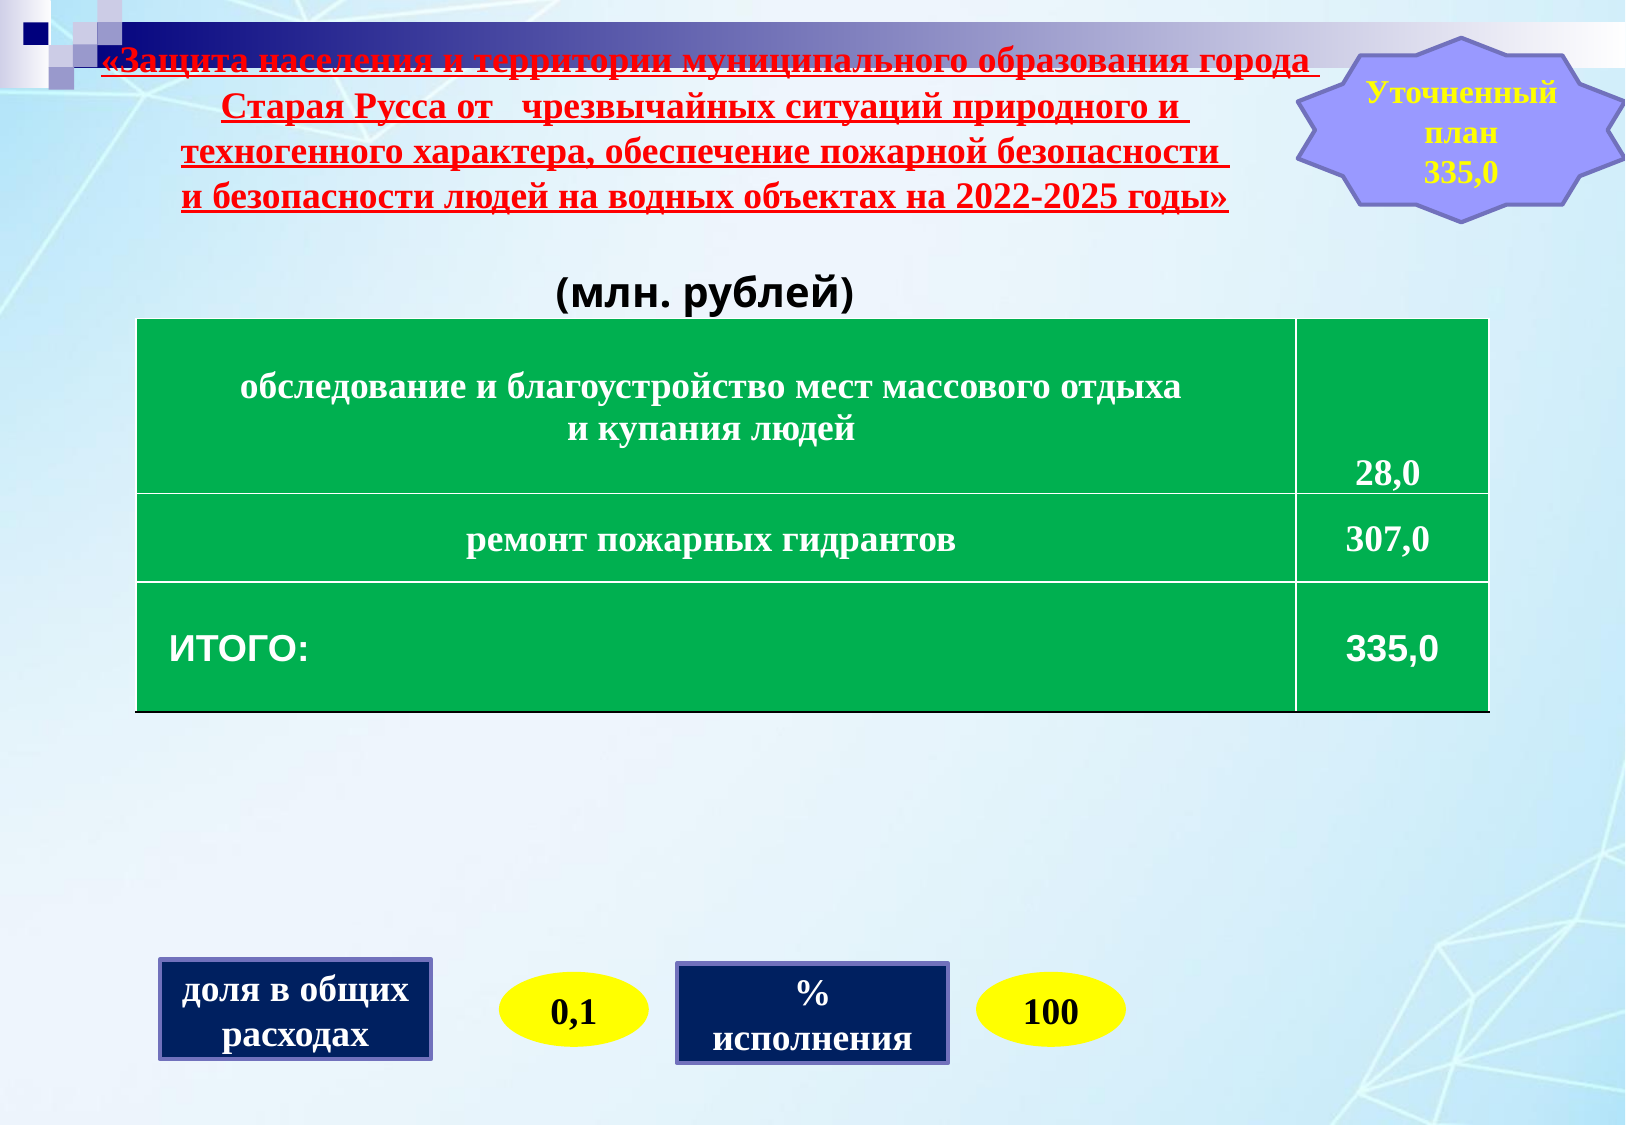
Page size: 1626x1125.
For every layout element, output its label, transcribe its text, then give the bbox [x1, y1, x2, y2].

text_box Уточненный план 335,0 [1295, 35, 1625, 225]
text_box 0,1 [496, 969, 651, 1049]
text_box доля в общих расходах [158, 957, 433, 1061]
table_cell ремонт пожарных гидрантов [137, 494, 1295, 581]
table_header 28,0 [1297, 319, 1488, 493]
text_box 100 [973, 969, 1129, 1049]
table_cell 335,0 [1297, 583, 1488, 711]
text_box % исполнения [675, 961, 950, 1065]
table_header обследование и благоустройство мест массового отдыха и купания людей [137, 319, 1295, 493]
title «Защита населения и территории муниципального образования города Старая Русса от чрезвычайных ситуаций природного и техногенного характера, обеспечение пожарной безопасности и безопасности людей на водных объектах на 2022-2025 годы» (млн. рублей) [0, 0, 1411, 298]
picture [0, 0, 1626, 1125]
table_cell 307,0 [1297, 494, 1488, 581]
table_cell ИТОГО: [137, 583, 1295, 711]
